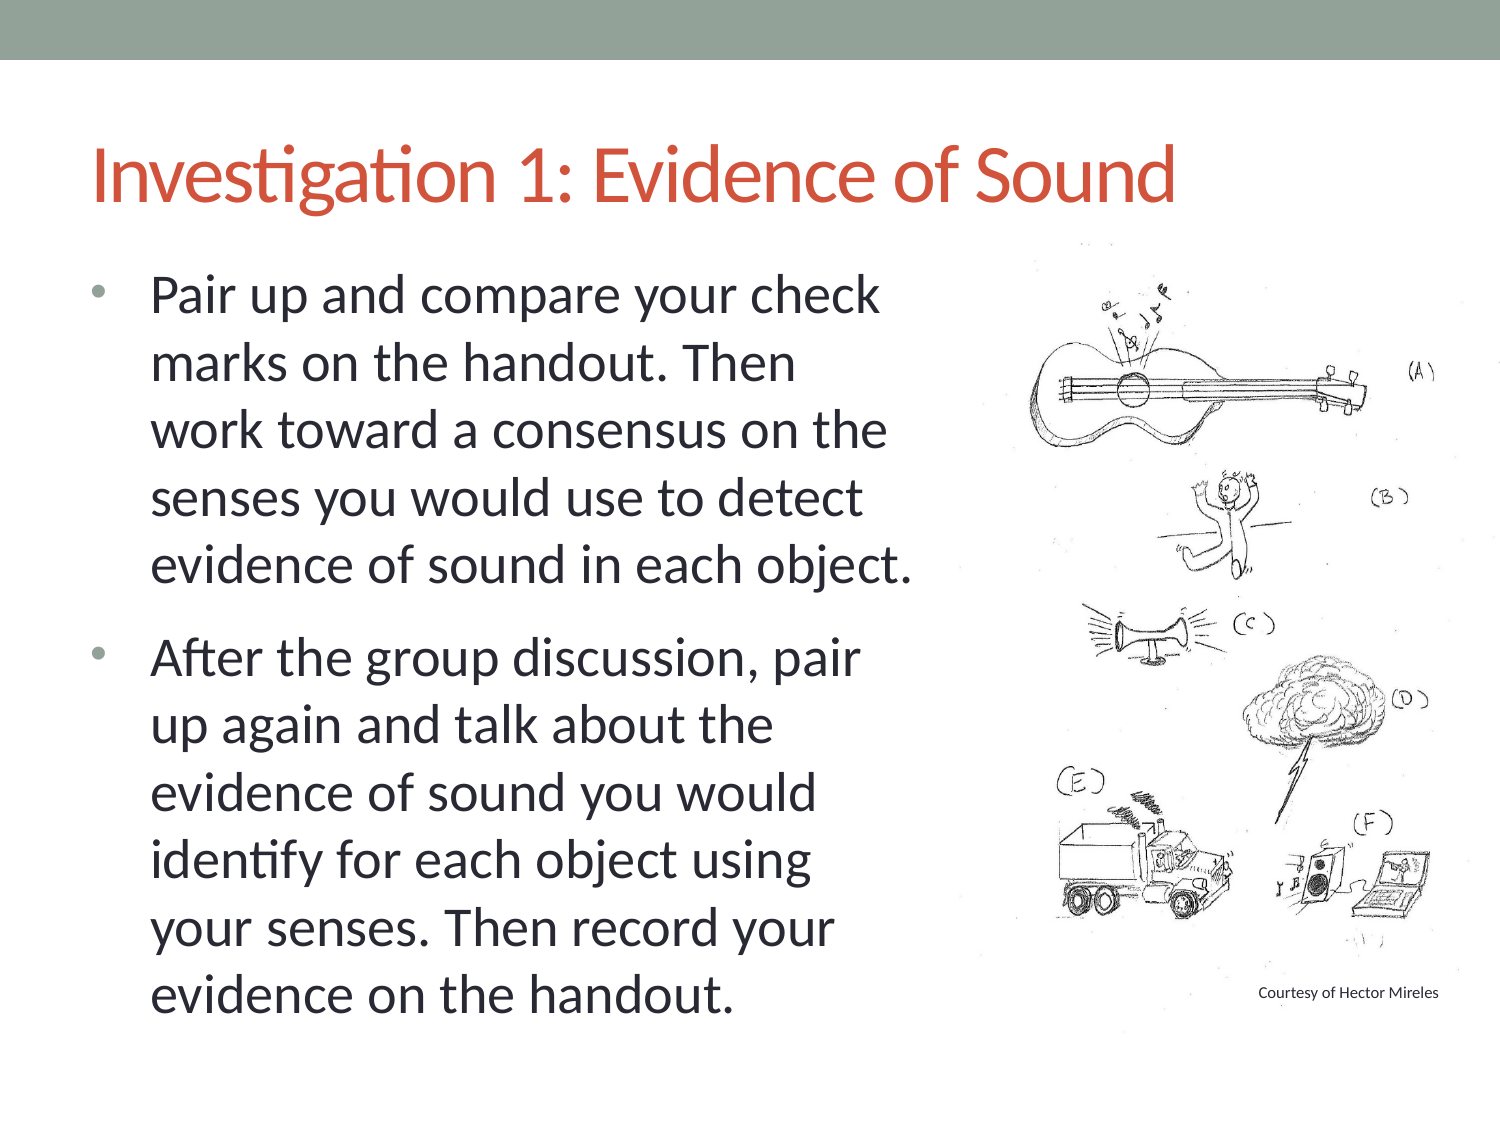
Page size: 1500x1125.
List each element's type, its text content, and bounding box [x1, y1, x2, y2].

title Investigation 1: Evidence of Sound [75, 87, 1425, 250]
picture [958, 237, 1500, 1034]
list Pair up and compare your check marks on the handout. Then work toward a consensus on the senses you would use to detect evidence of sound in each object. After the group discussion, pair up again and talk about the evidence of sound you would identify for each object using your senses. Then record your evidence on the handout. [75, 249, 938, 1063]
